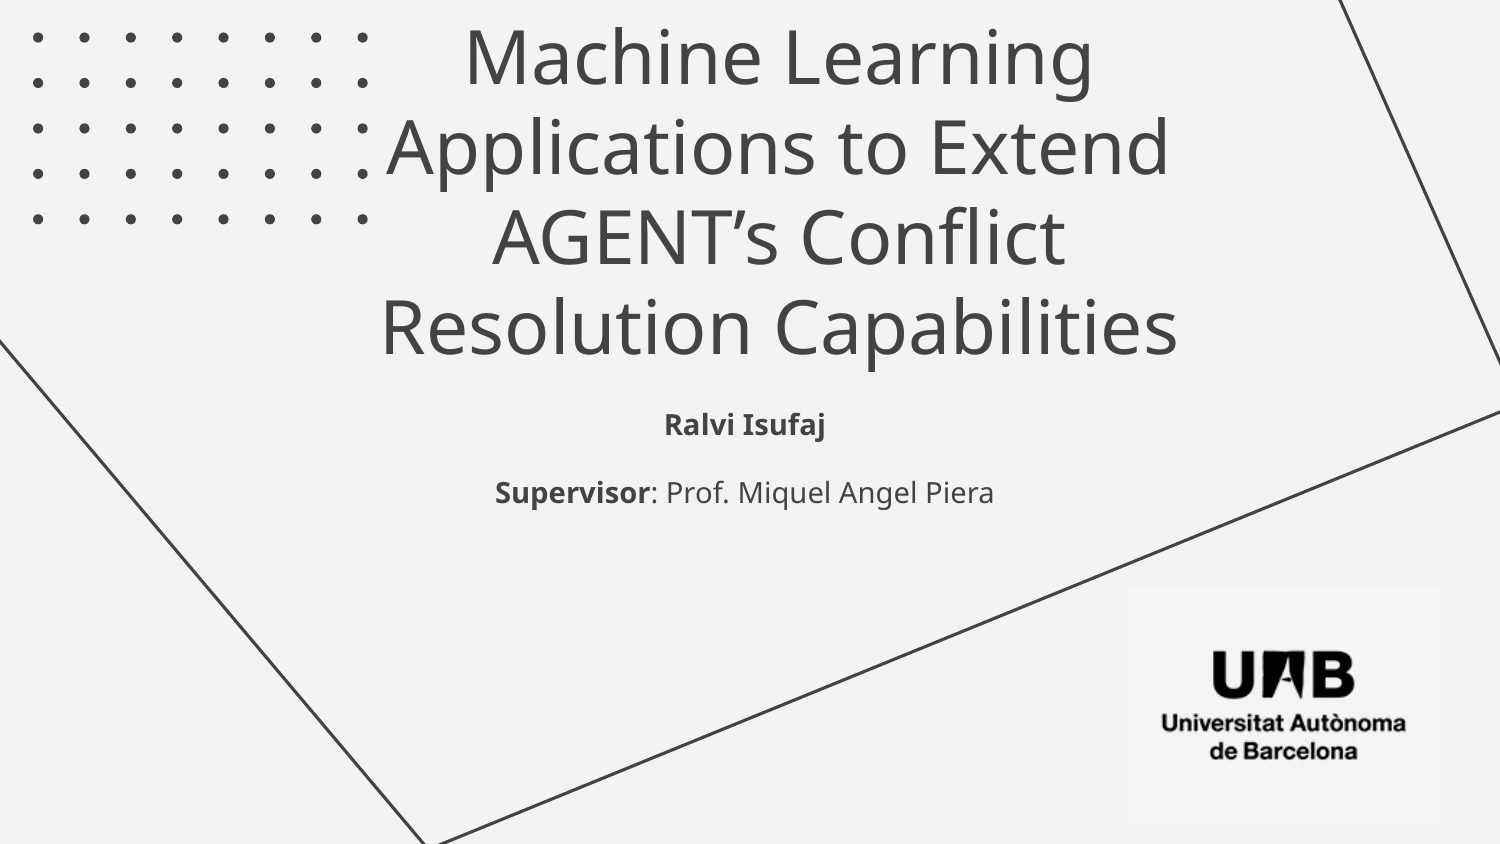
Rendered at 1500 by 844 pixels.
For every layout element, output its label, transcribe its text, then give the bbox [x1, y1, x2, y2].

title Machine Learning Applications to Extend AGENT’s Conflict Resolution Capabilities [313, 235, 1247, 385]
subtitle Ralvi Isufaj Supervisor: Prof. Miquel Angel Piera [278, 390, 1212, 486]
picture [1127, 586, 1441, 823]
